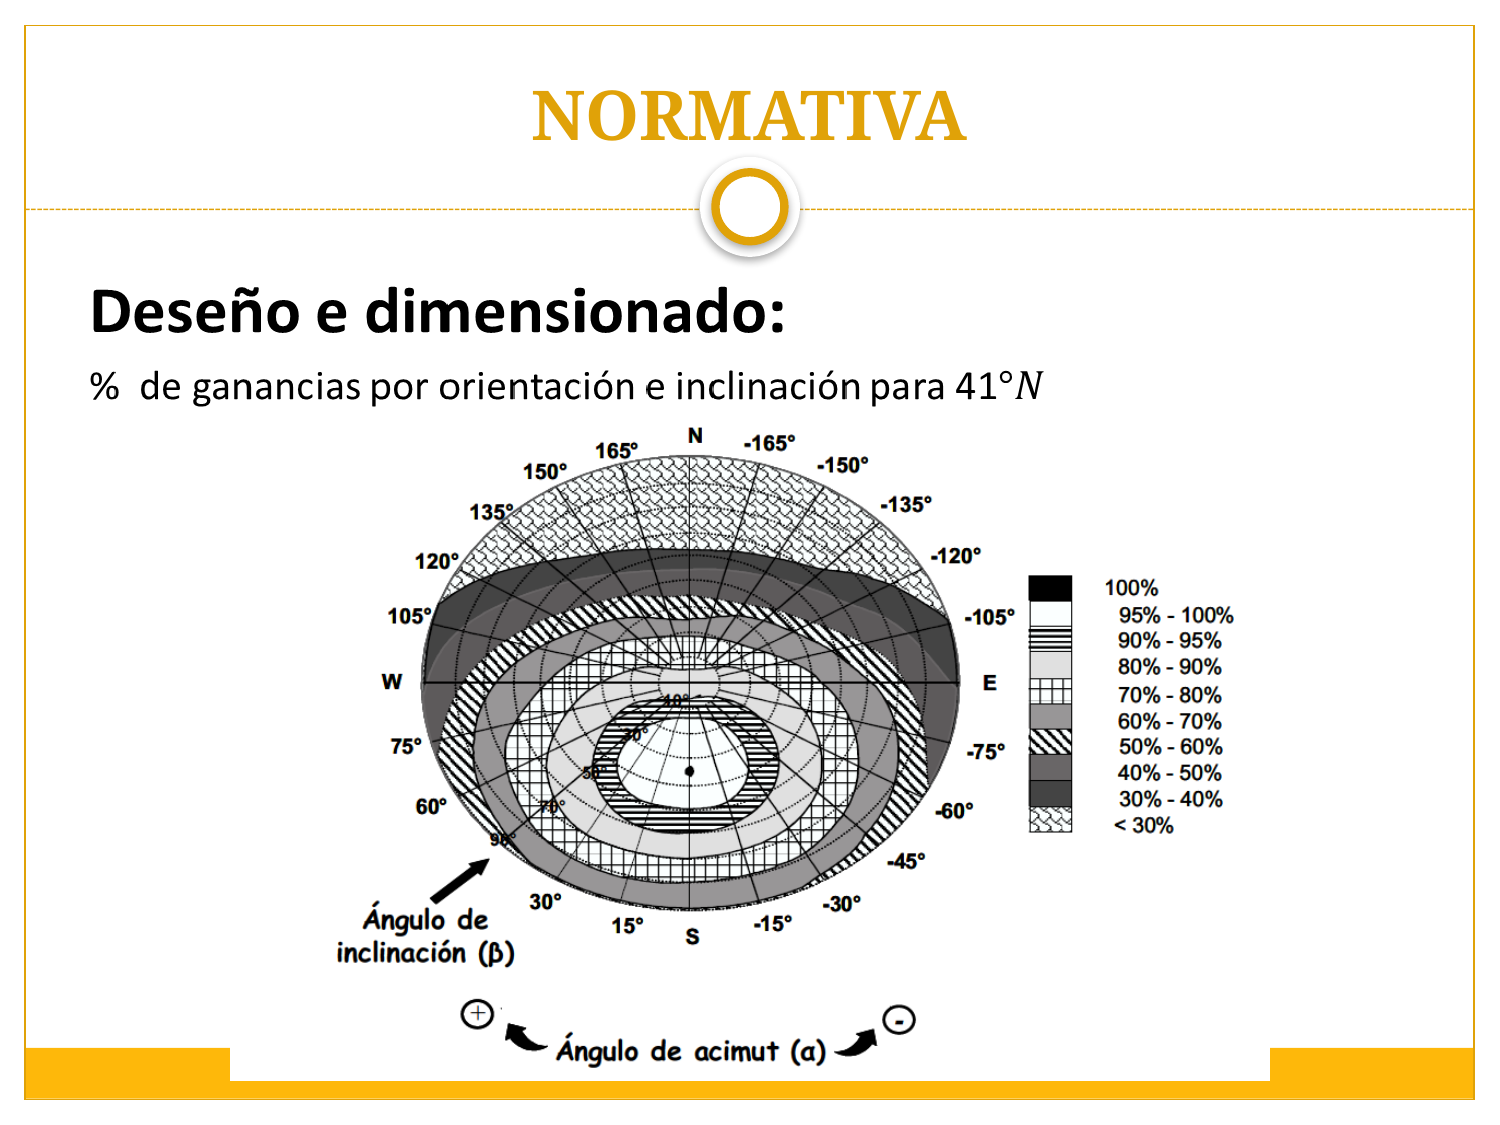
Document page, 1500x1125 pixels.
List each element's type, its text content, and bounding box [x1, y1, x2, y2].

list [49, 250, 1445, 1001]
title NORMATIVA [49, 37, 1450, 162]
picture [229, 420, 1270, 1081]
